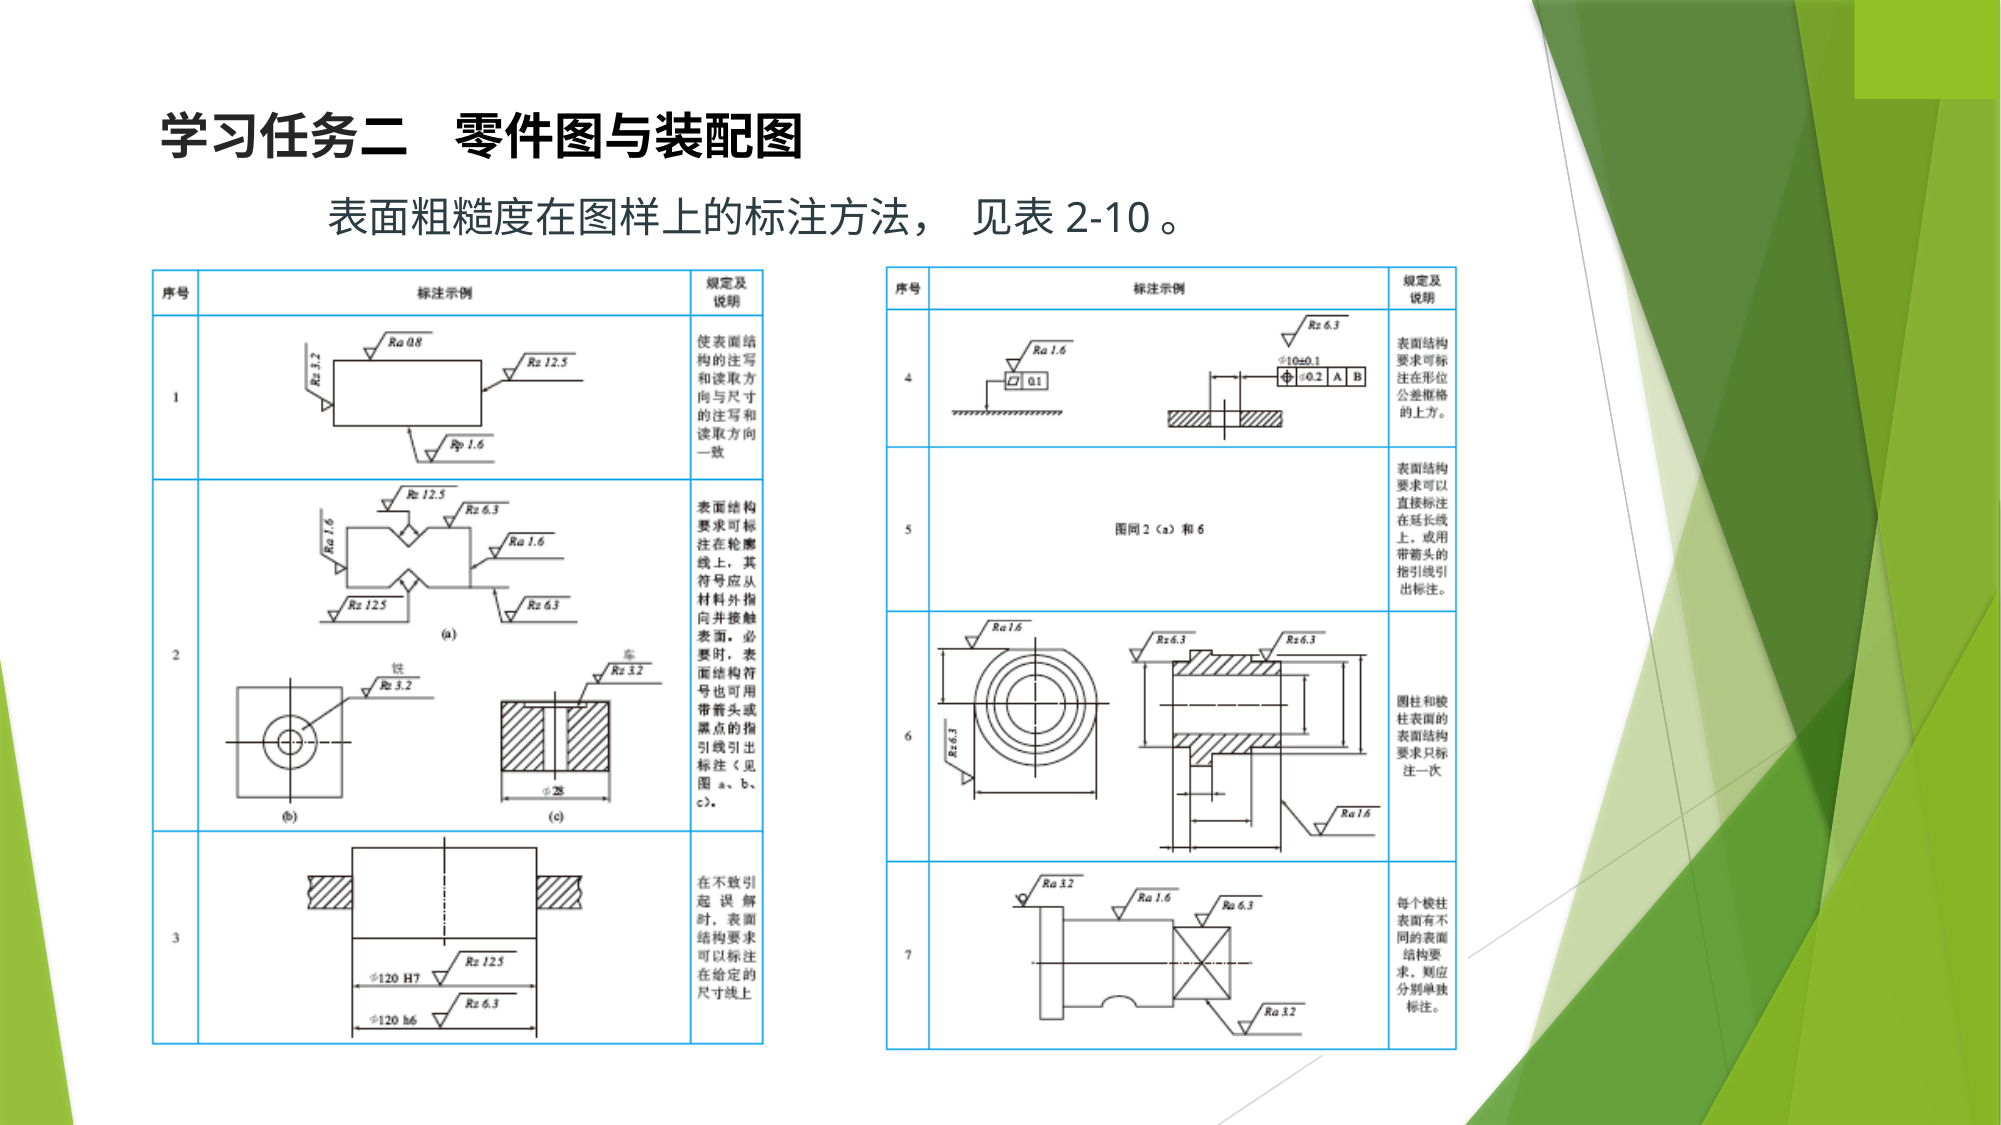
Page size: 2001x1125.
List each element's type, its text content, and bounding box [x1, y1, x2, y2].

text_box 表面粗糙度在图样上的标注方法， 见表2-10。 [312, 183, 1688, 249]
text_box [1853, 0, 2000, 100]
text_box 学习任务二 零件图与装配图 [144, 85, 1856, 216]
picture [879, 262, 1469, 1056]
picture [143, 262, 775, 1056]
